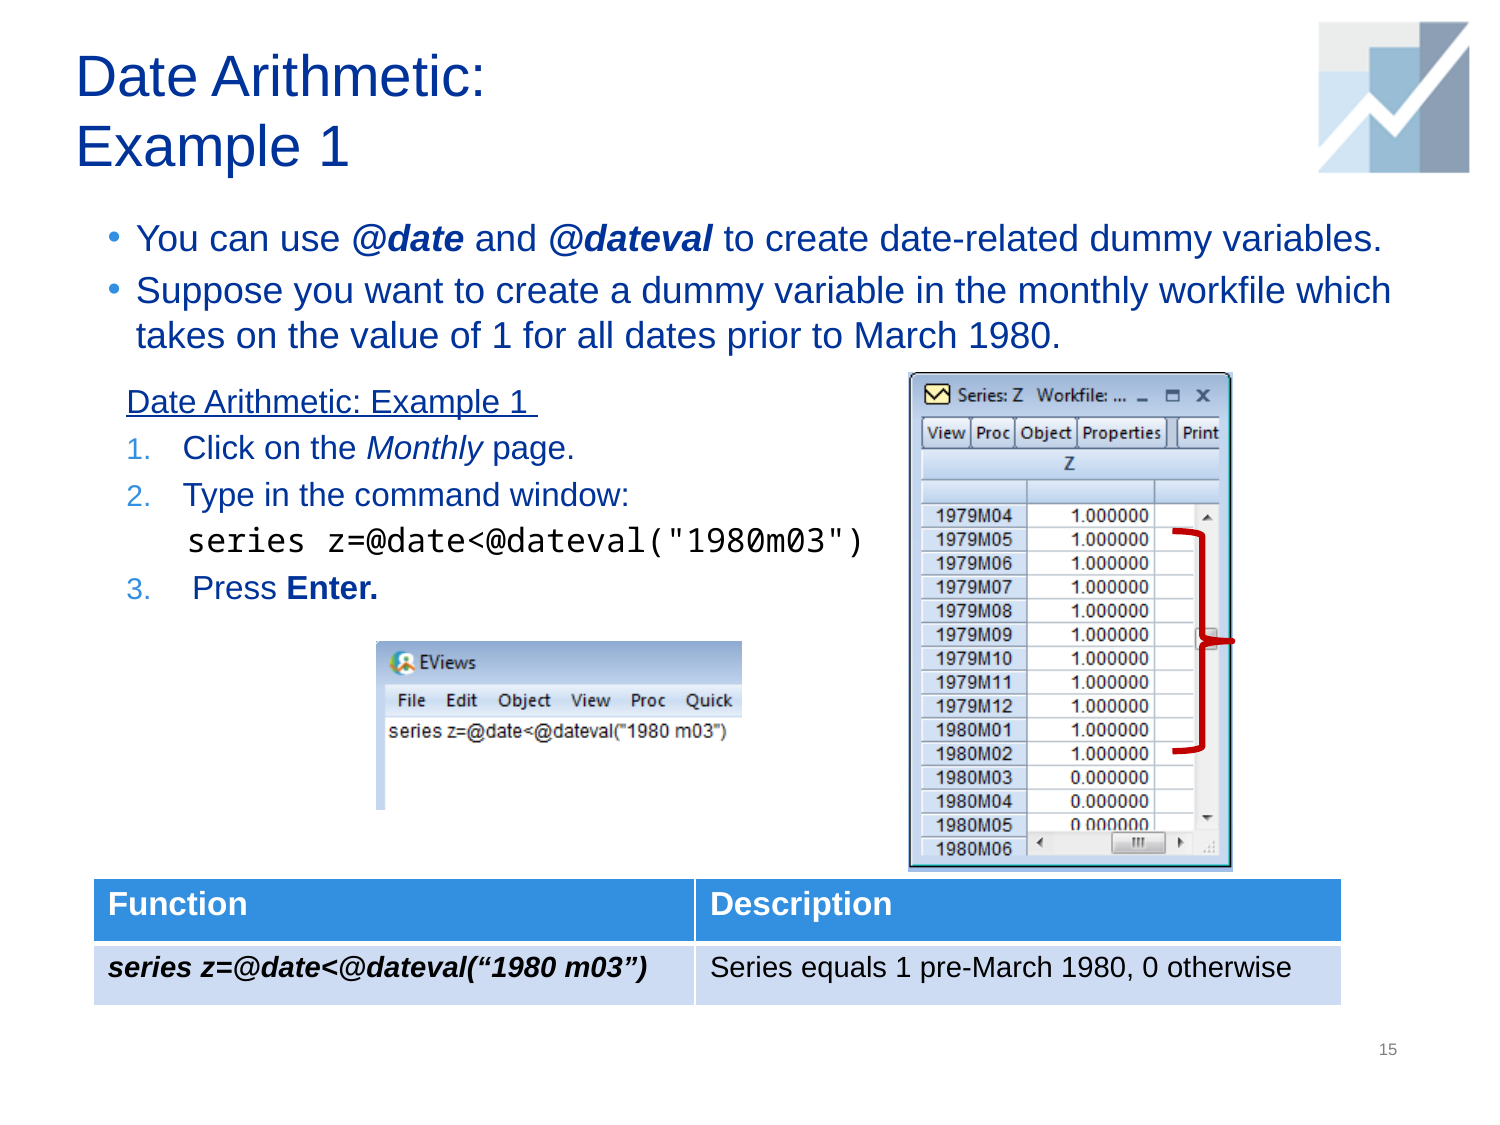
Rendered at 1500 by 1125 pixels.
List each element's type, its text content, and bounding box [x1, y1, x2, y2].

text_box You can use @date and @dateval to create date-related dummy variables. Suppose you want to create a dummy variable in the monthly workfile which takes on the value of 1 for all dates prior to March 1980. [92, 206, 1475, 360]
table_cell Series equals 1 pre-March 1980, 0 otherwise [696, 946, 1341, 1005]
slide_number 15 [1262, 1015, 1413, 1067]
table_header Function [94, 879, 694, 941]
table_header Description [696, 879, 1341, 941]
picture [376, 640, 743, 811]
text_box Date Arithmetic: Example 1 [60, 0, 1295, 186]
text_box Date Arithmetic: Example 1 Click on the Monthly page. Type in the command window: series z=@date<@dateval("1980m03") Press Enter. [111, 372, 906, 655]
table_cell series z=@date<@dateval(“1980 m03”) [94, 946, 694, 1005]
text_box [908, 372, 1233, 872]
picture [1300, 11, 1479, 181]
